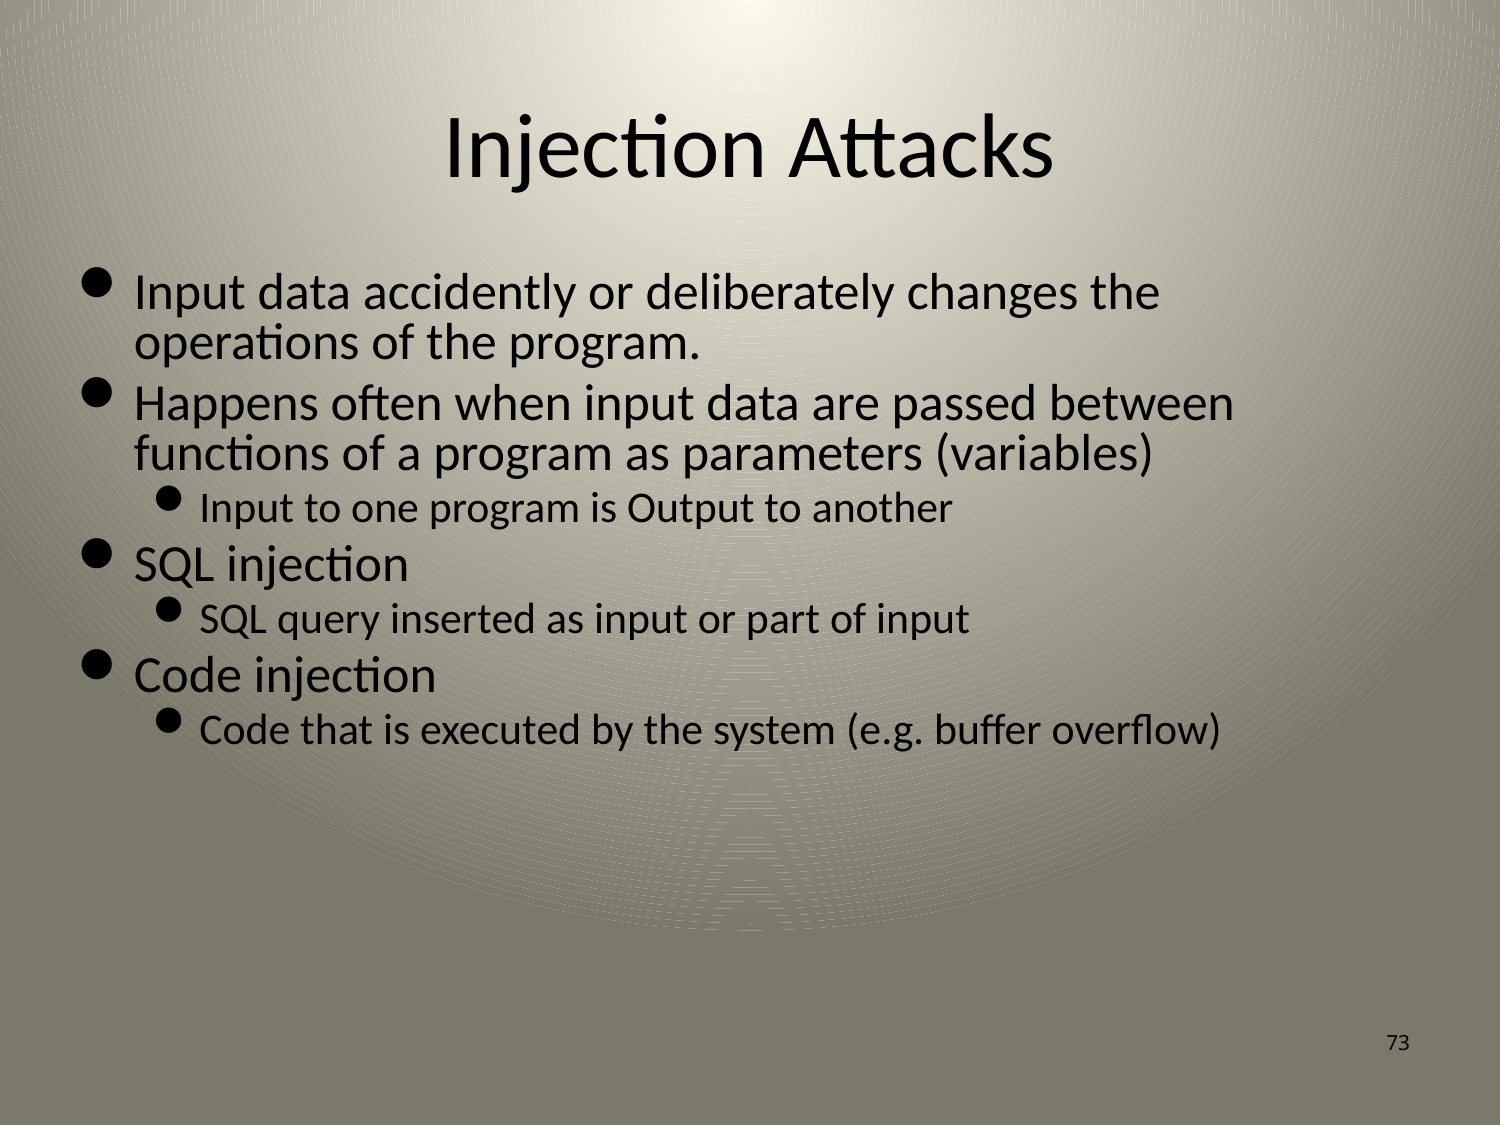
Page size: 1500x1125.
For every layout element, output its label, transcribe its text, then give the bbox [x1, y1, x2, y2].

list Input data accidently or deliberately changes the operations of the program. Happens often when input data are passed between functions of a program as parameters (variables) Input to one program is Output to another SQL injection SQL query inserted as input or part of input Code injection Code that is executed by the system (e.g. buffer overflow) [62, 262, 1388, 993]
title Injection Attacks [150, 37, 1350, 245]
slide_number 73 [1074, 1021, 1425, 1067]
